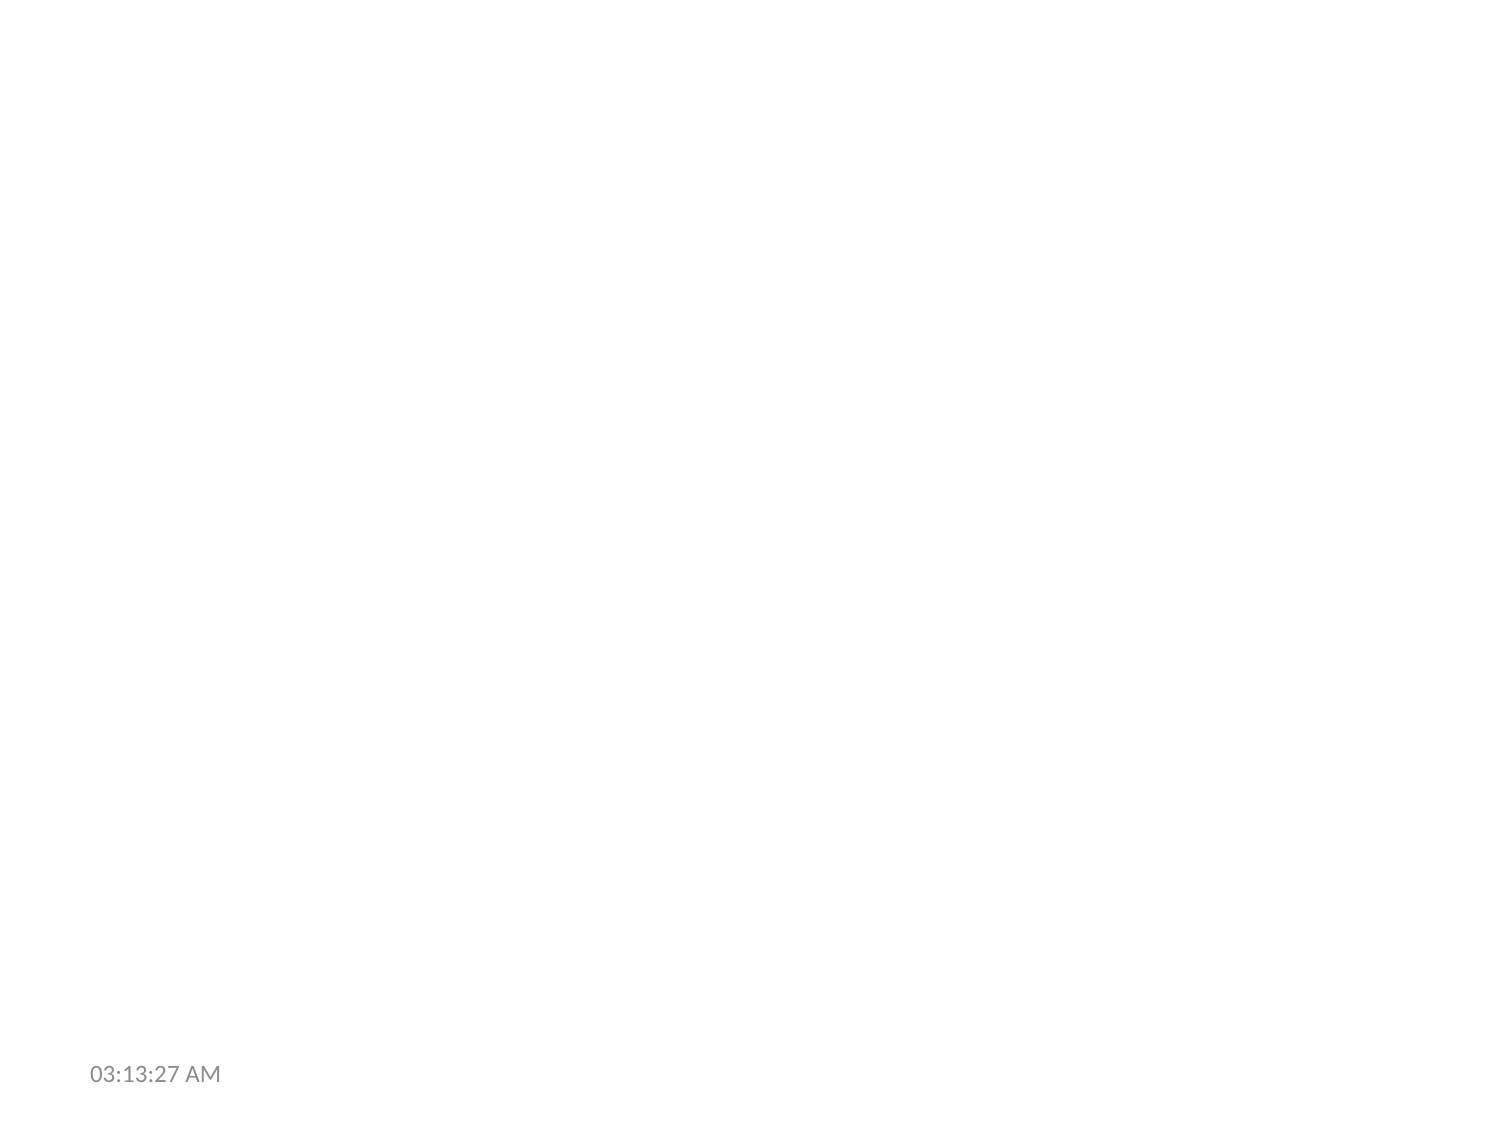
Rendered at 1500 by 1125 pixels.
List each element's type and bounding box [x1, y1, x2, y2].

slide_number [75, 1042, 425, 1103]
